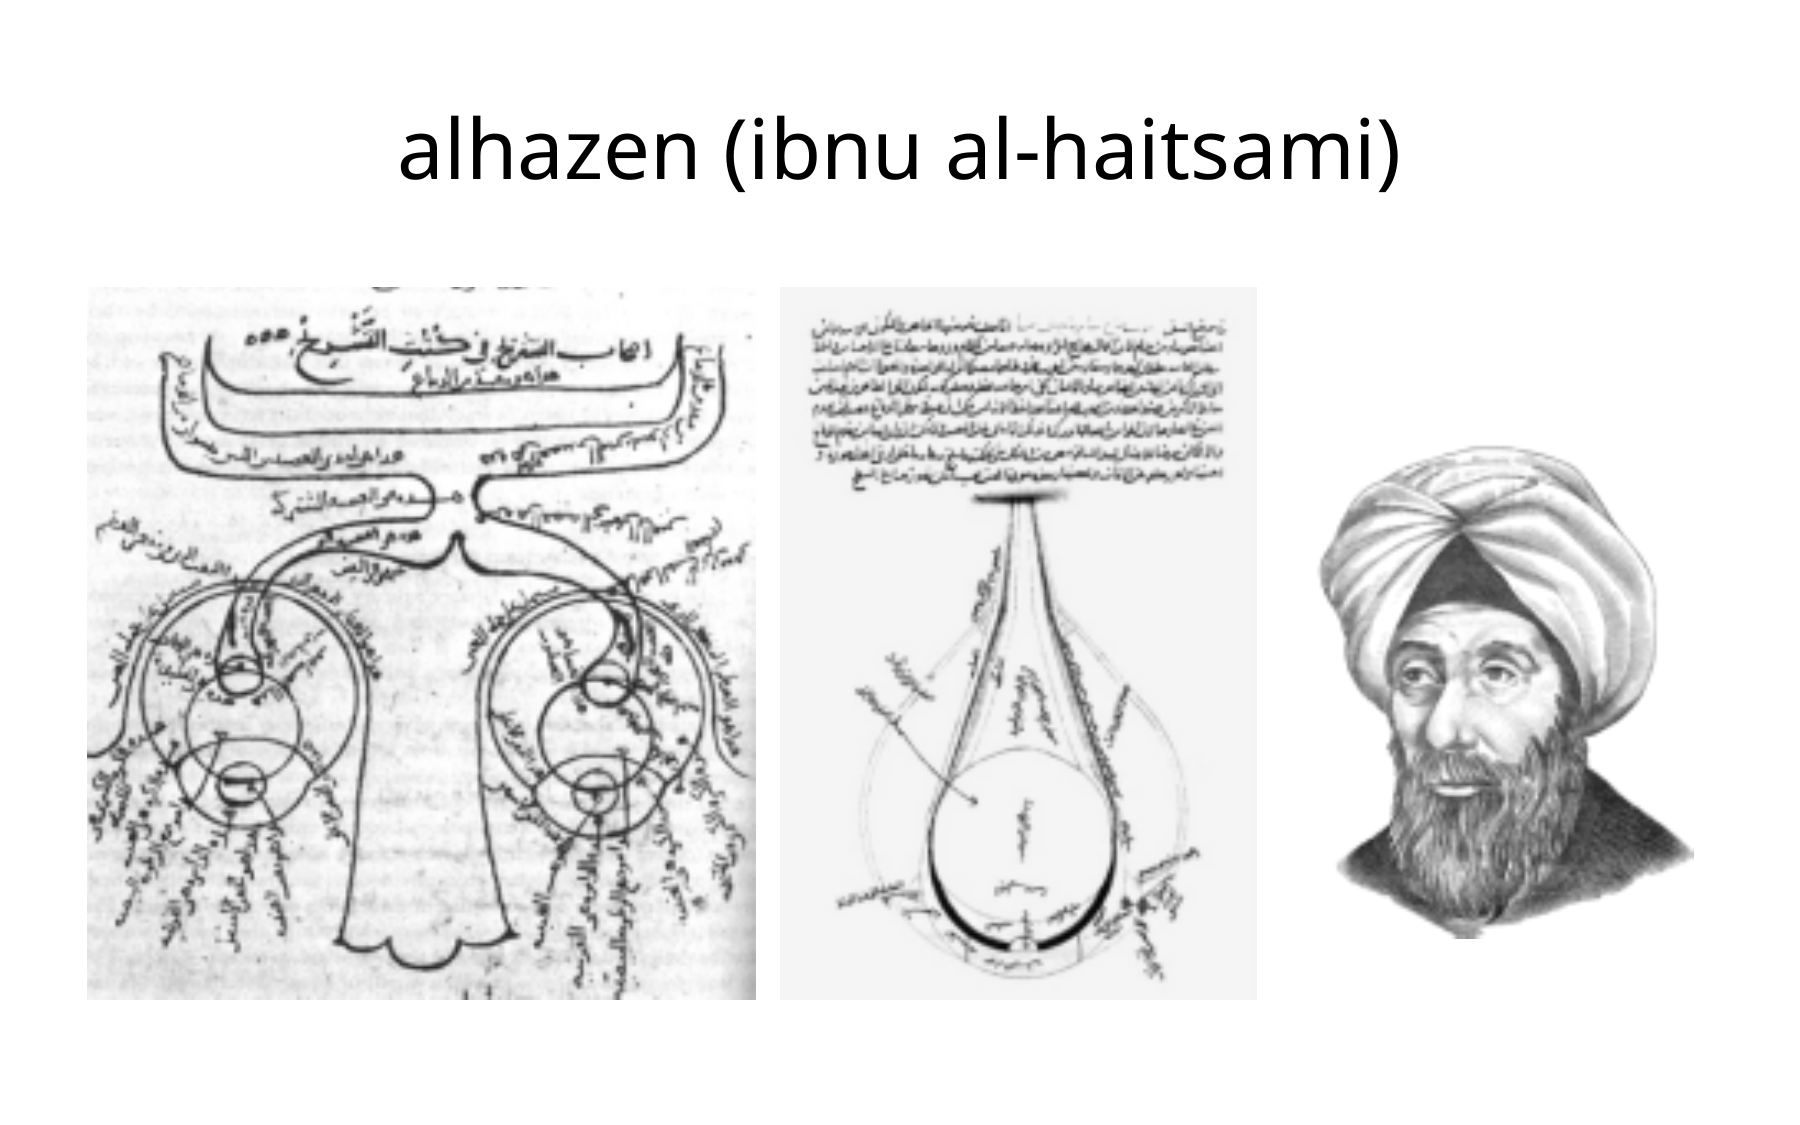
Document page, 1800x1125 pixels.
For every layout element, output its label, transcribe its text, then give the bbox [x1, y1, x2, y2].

text_box alhazen (ibnu al-haitsami) [0, 88, 1800, 204]
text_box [87, 287, 1694, 1001]
